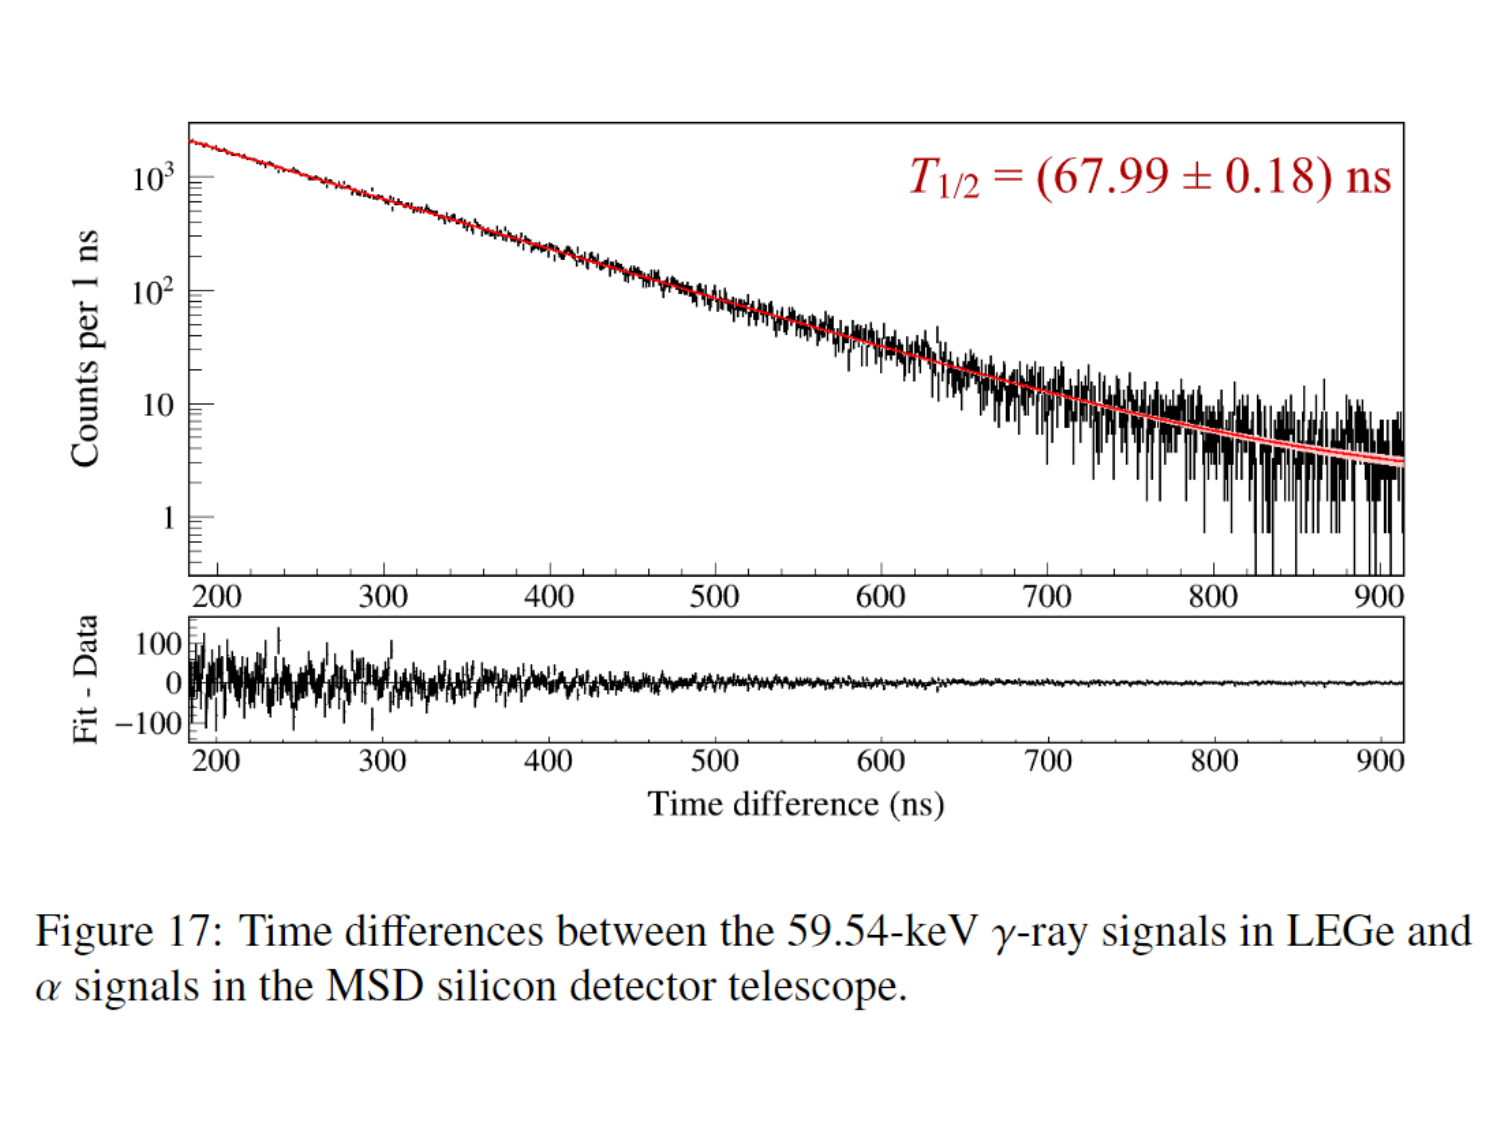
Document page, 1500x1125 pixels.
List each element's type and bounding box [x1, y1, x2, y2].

picture [0, 107, 1500, 1018]
